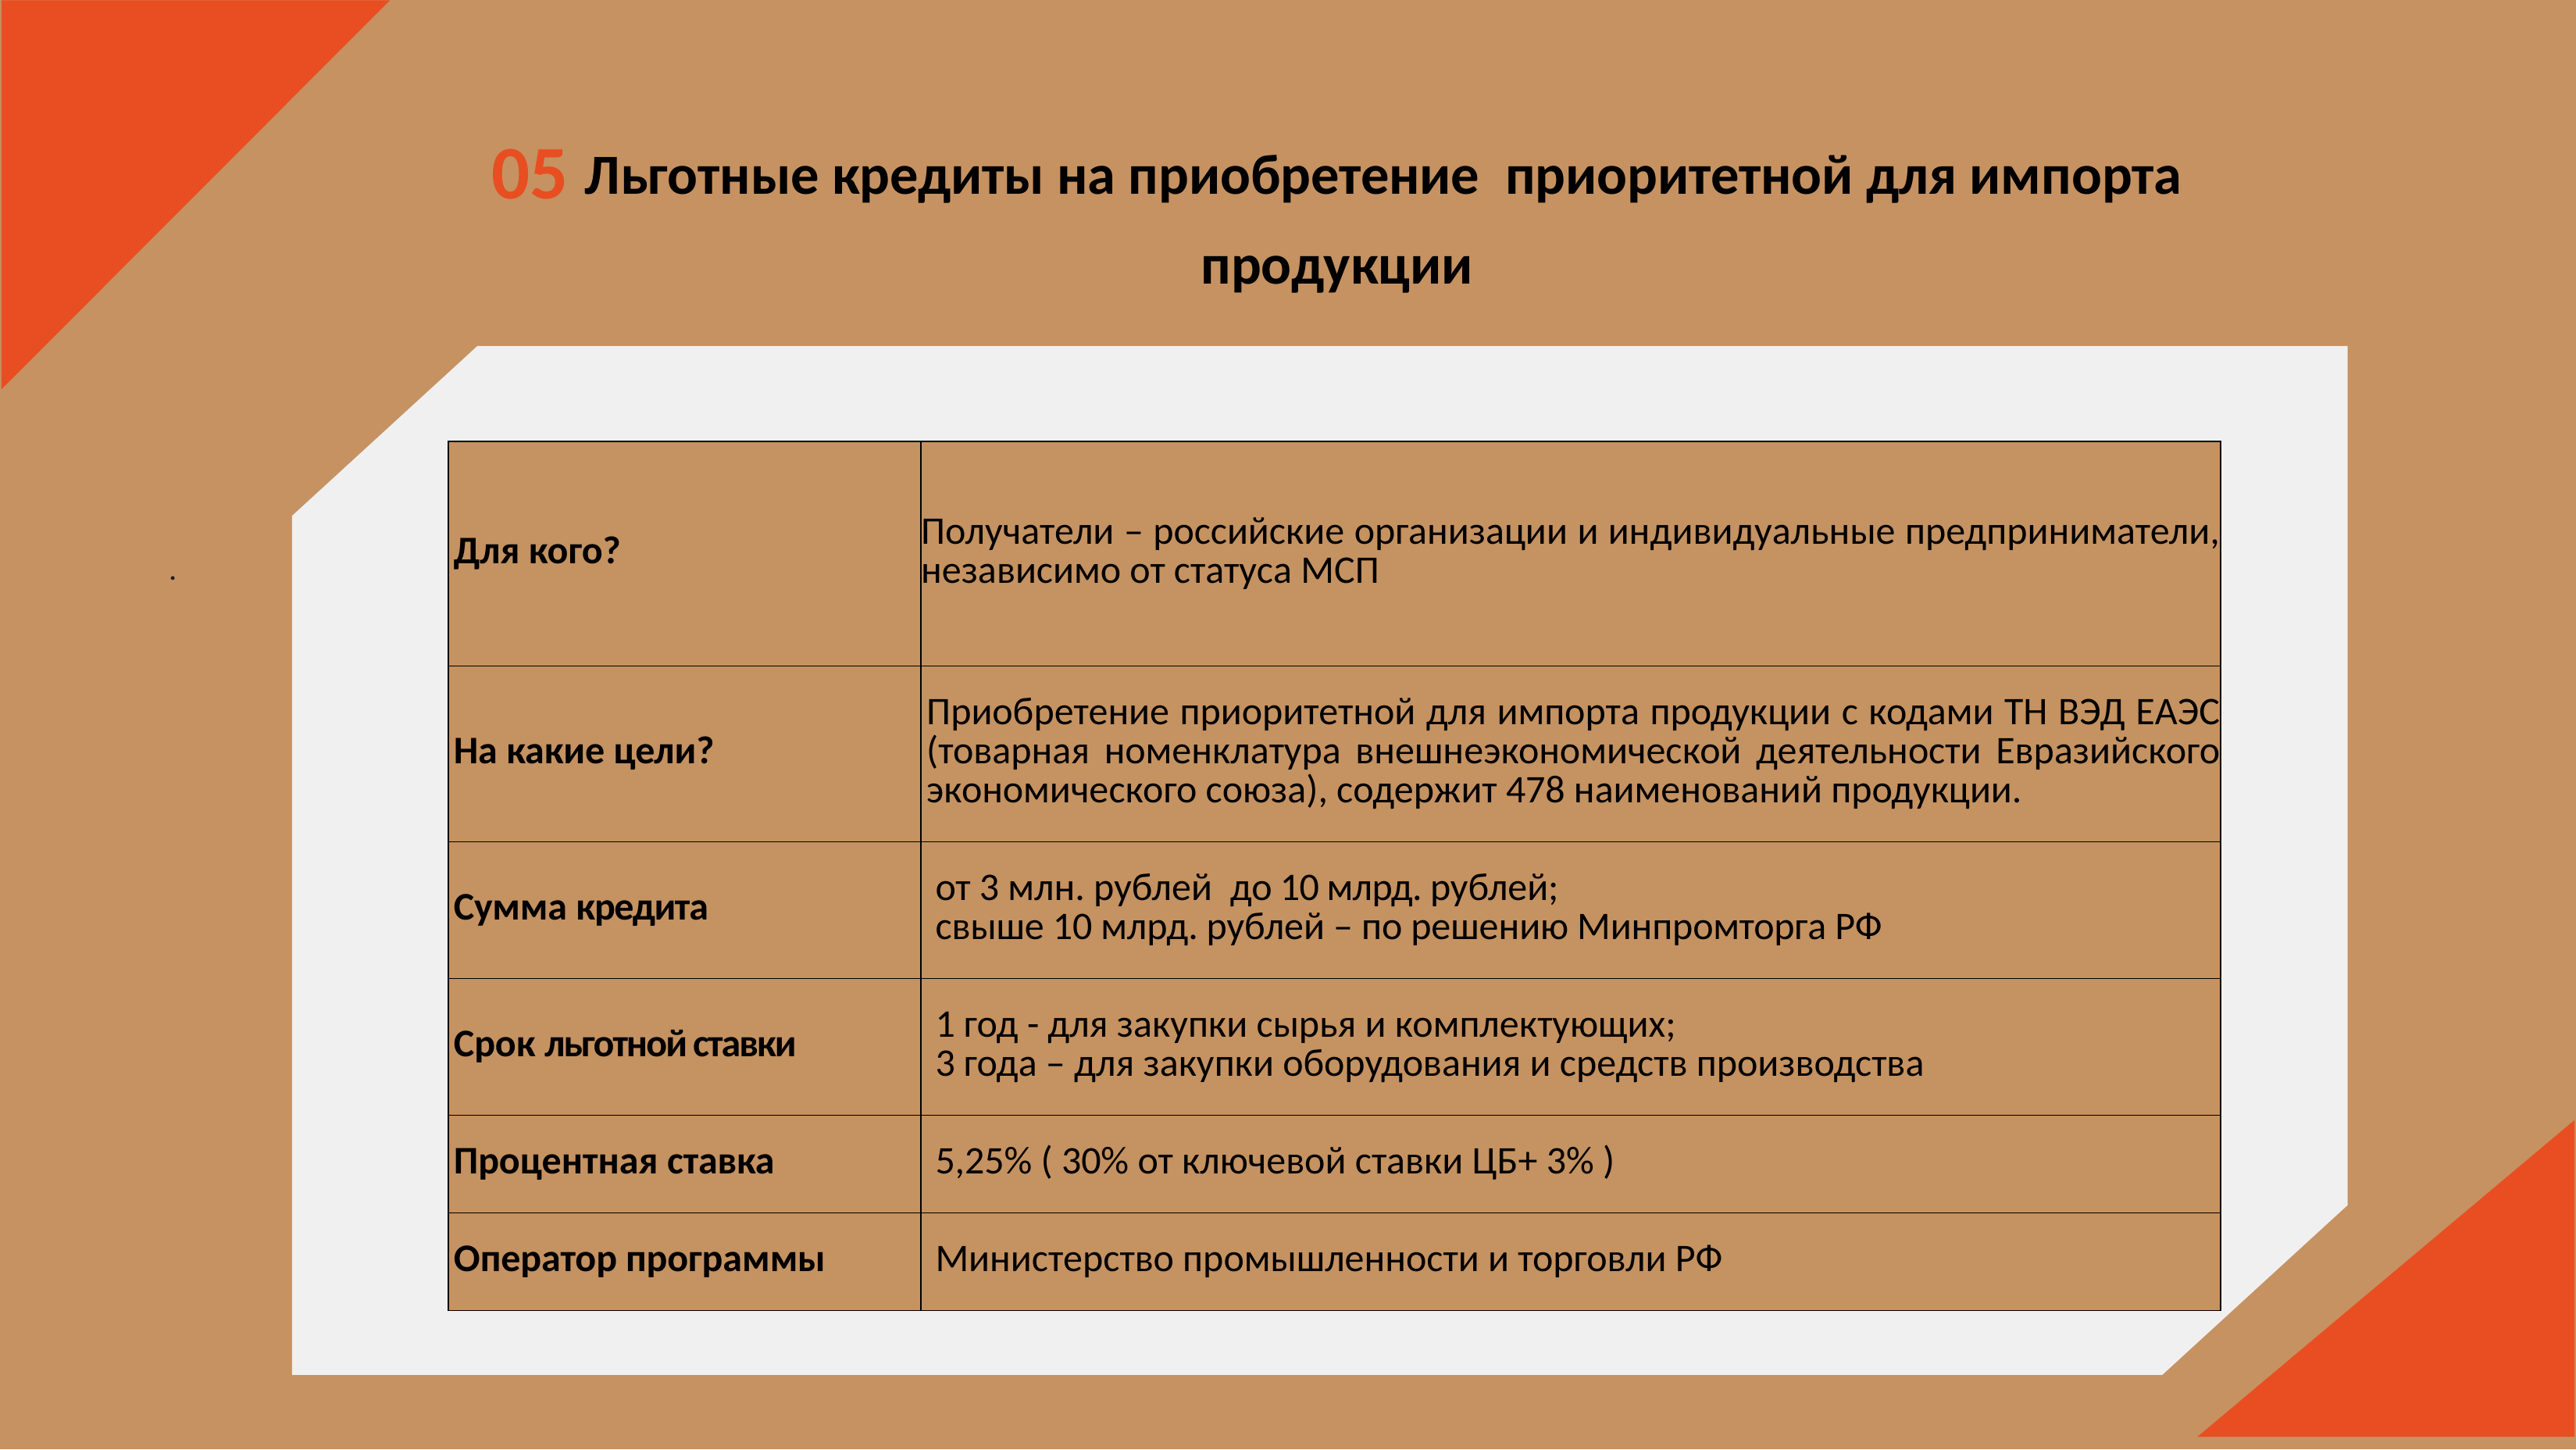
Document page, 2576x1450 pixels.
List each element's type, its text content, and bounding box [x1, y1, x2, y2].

text_box [1, 0, 391, 390]
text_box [291, 345, 2575, 1438]
text_box 05 Льготные кредиты на приобретение приоритетной для импорта продукции [390, 130, 2284, 295]
text_box . [166, 546, 179, 587]
